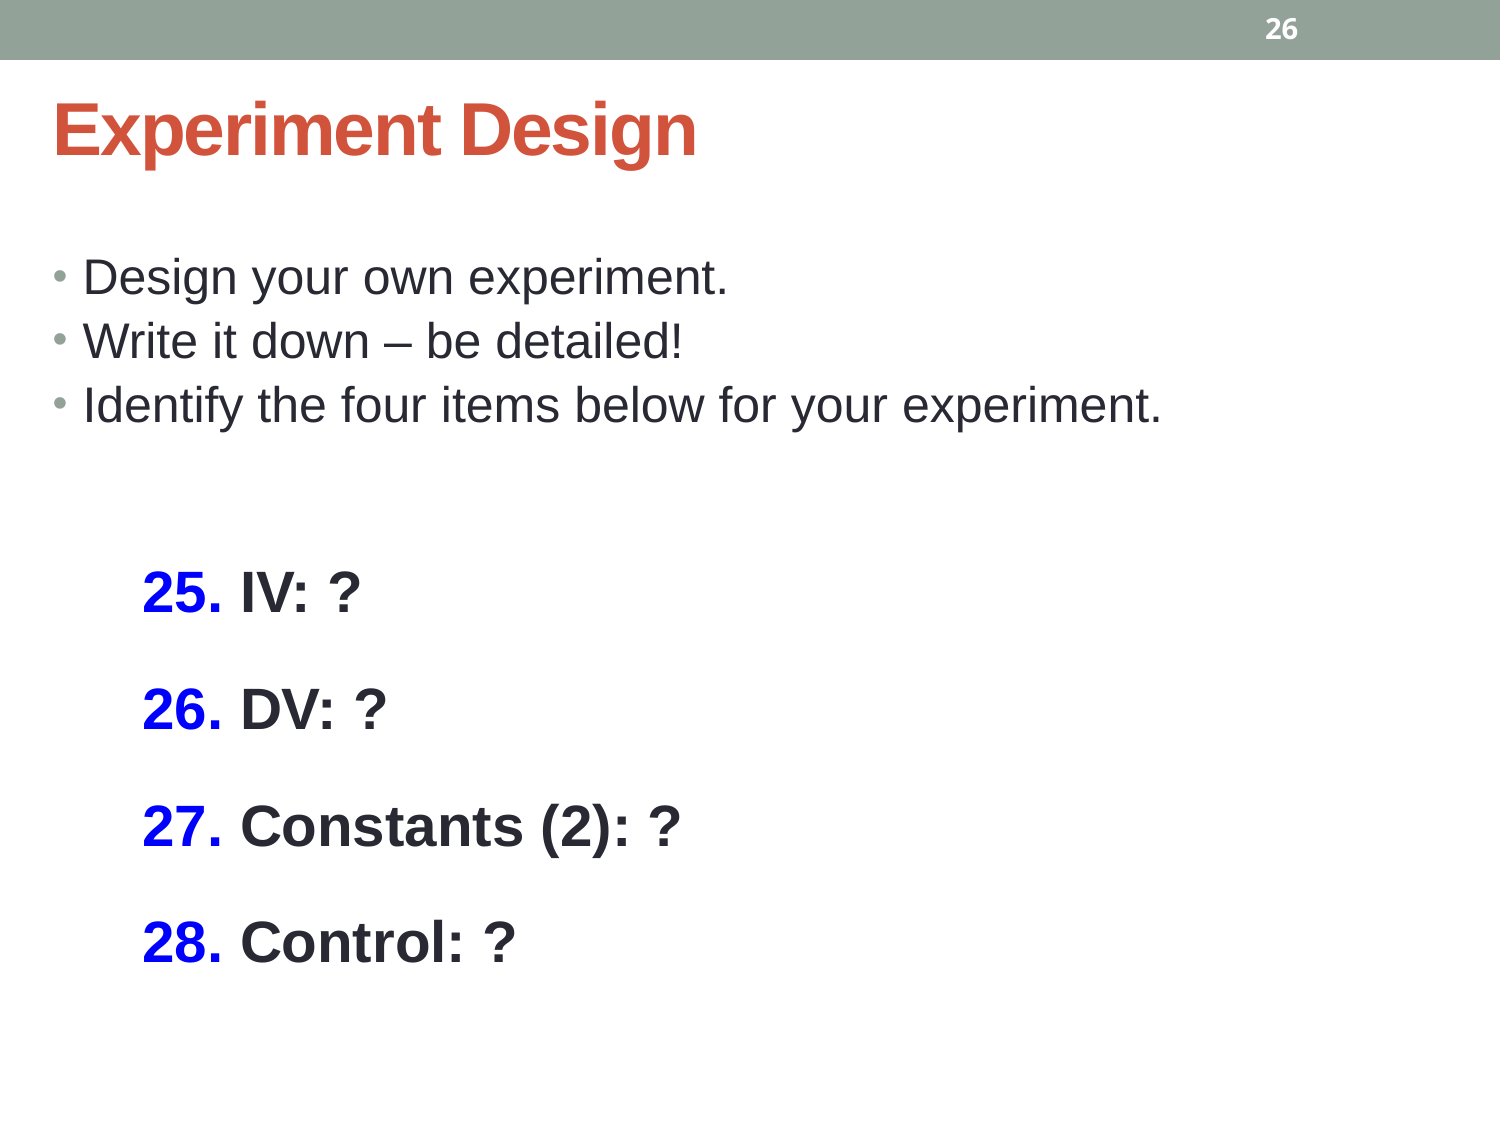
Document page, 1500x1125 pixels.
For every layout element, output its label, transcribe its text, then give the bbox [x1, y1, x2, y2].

slide_number 26 [1250, 3, 1425, 57]
list Design your own experiment. Write it down – be detailed! Identify the four items below for your experiment. 25. IV: ? 26. DV: ? 27. Constants (2): ? 28. Control: ? [37, 243, 1400, 1119]
title Experiment Design [37, 62, 1313, 188]
